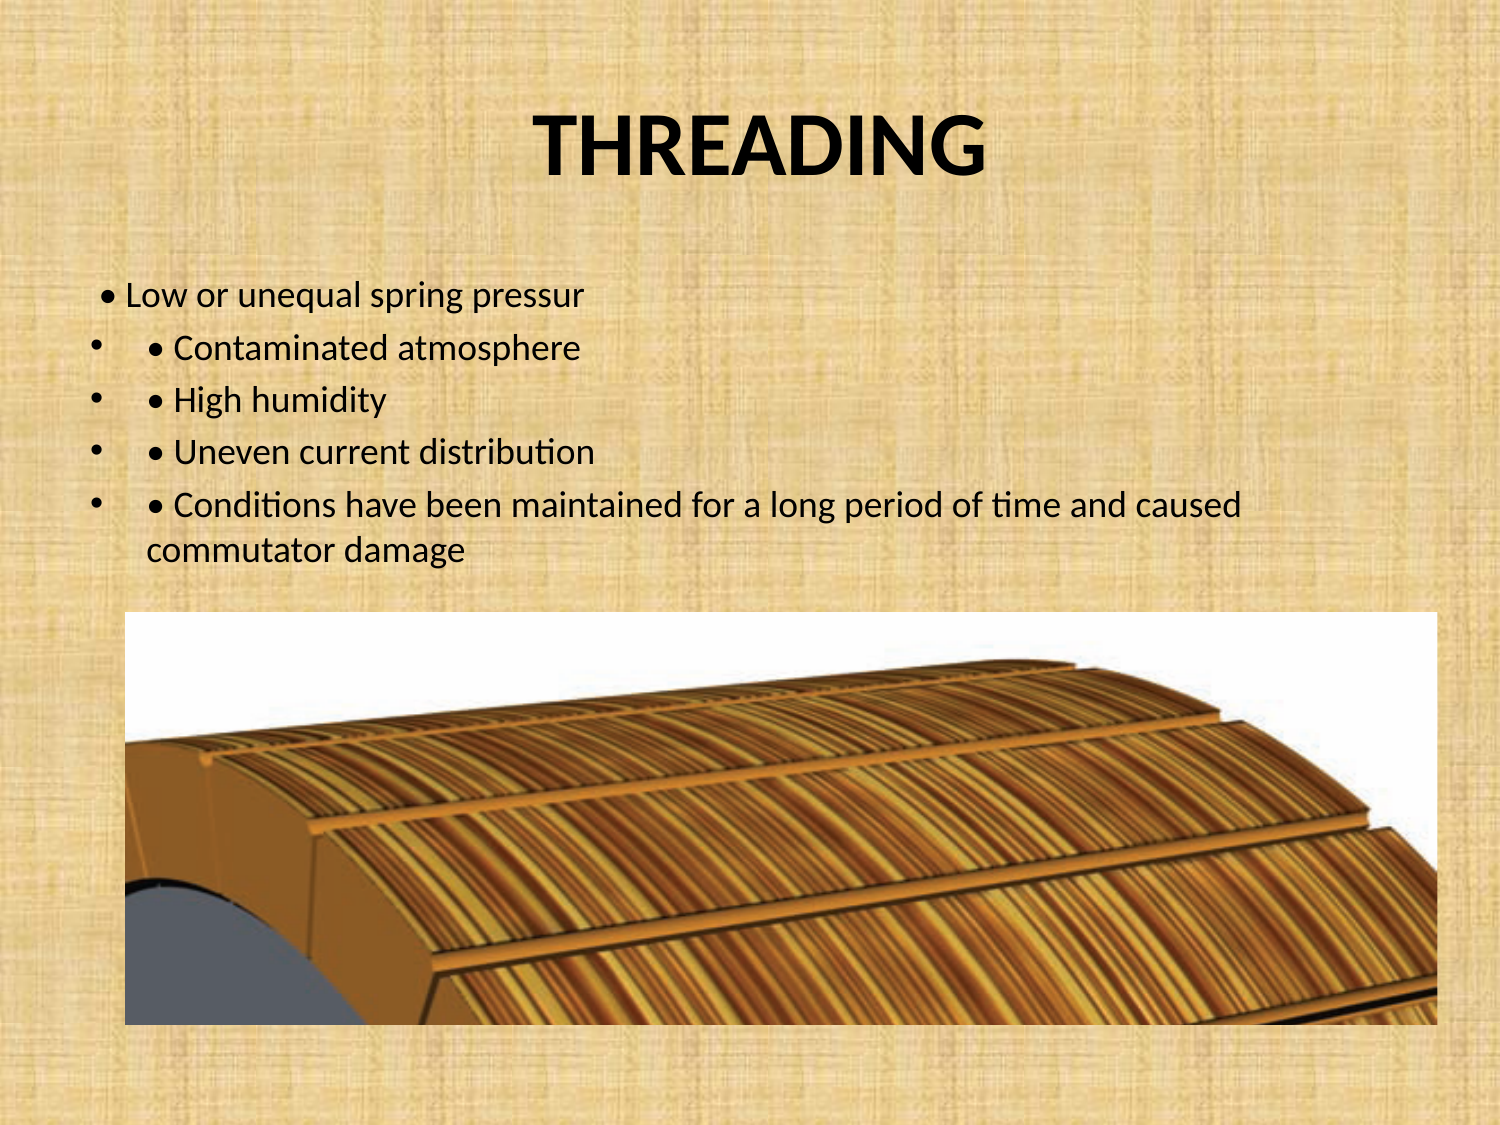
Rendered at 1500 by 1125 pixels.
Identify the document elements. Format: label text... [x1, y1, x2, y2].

picture [0, 0, 1500, 1125]
title THREADING [75, 45, 1425, 233]
list • Low or unequal spring pressur • Contaminated atmosphere • High humidity • Uneven current distribution • Conditions have been maintained for a long period of time and caused commutator damage [75, 262, 1425, 1005]
